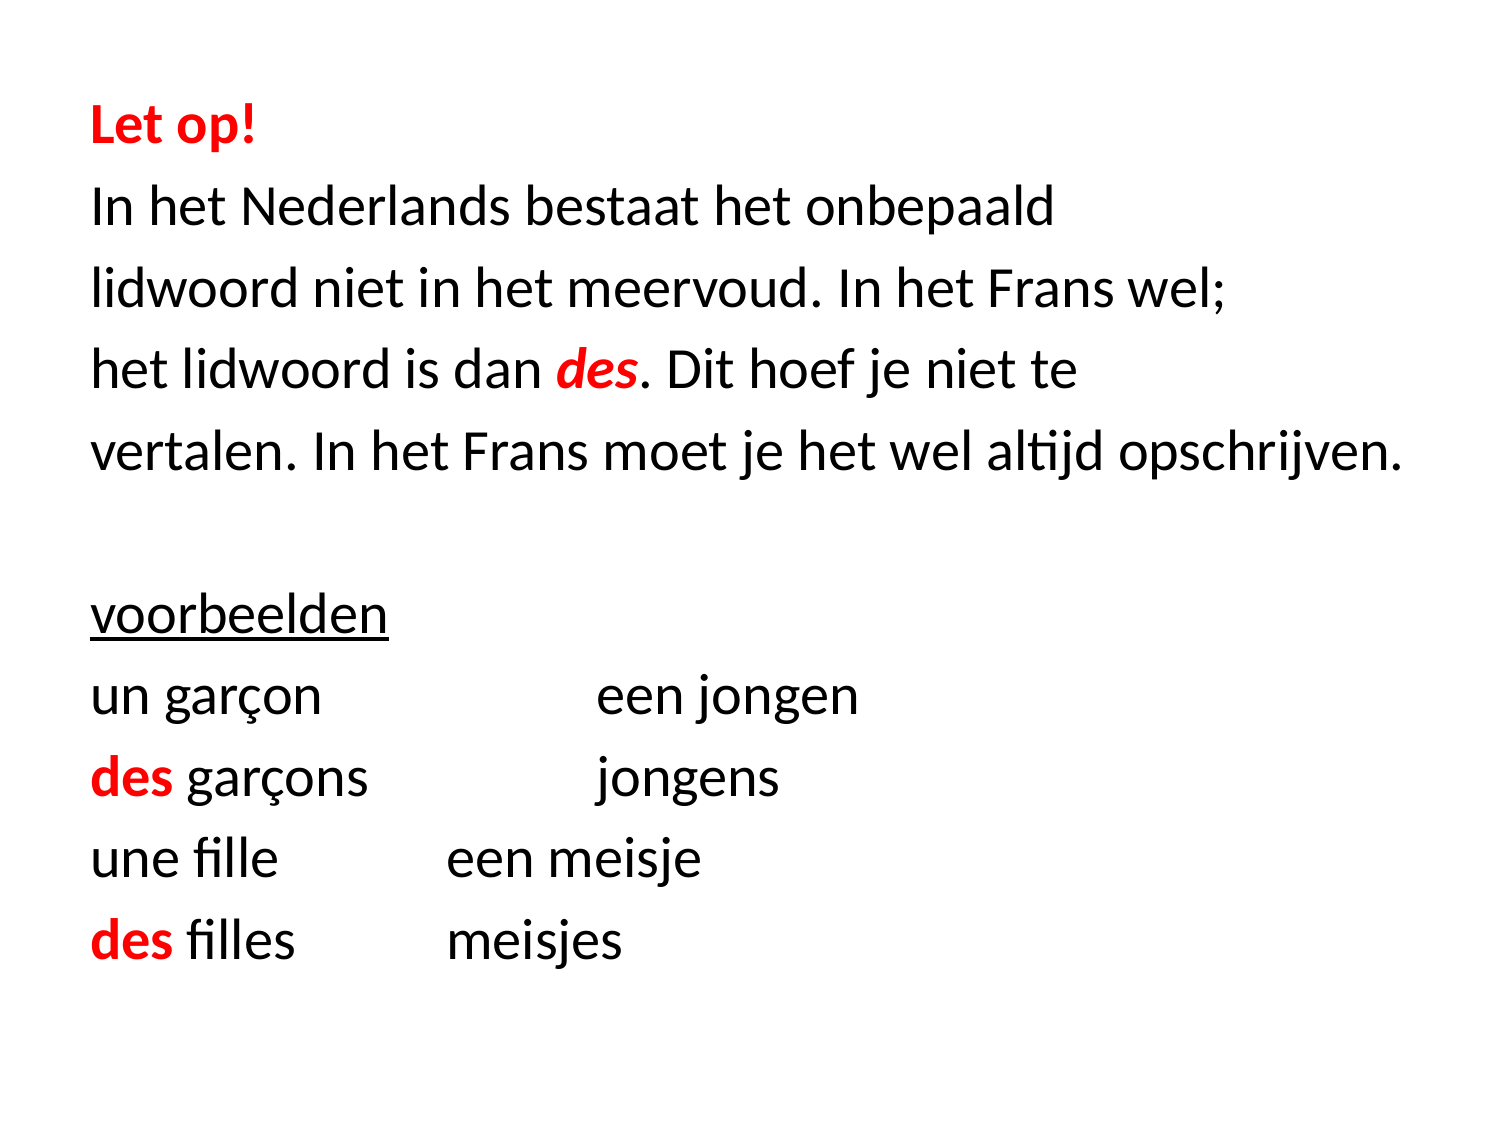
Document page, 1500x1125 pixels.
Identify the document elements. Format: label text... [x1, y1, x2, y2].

list Let op! In het Nederlands bestaat het onbepaald lidwoord niet in het meervoud. In het Frans wel; het lidwoord is dan des. Dit hoef je niet te vertalen. In het Frans moet je het wel altijd opschrijven. voorbeelden un garçon een jongen des garçons jongens une fille een meisje des filles meisjes [75, 78, 1425, 1005]
